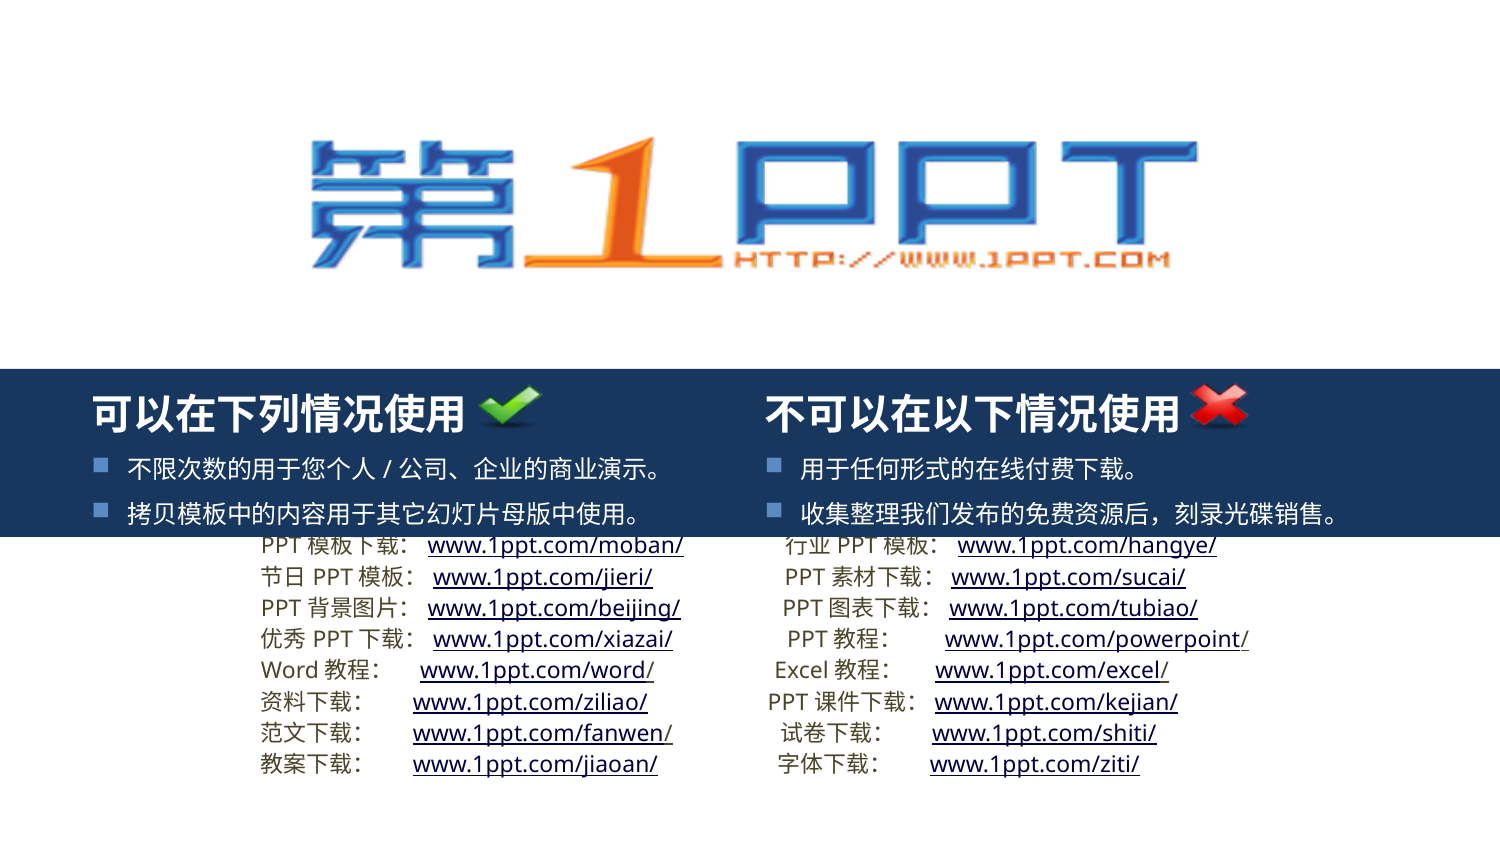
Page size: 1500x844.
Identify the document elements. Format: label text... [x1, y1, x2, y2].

picture [1186, 380, 1252, 430]
picture [134, 38, 1400, 369]
text_box [1252, 368, 1500, 537]
text_box PPT模板下载：www.1ppt.com/moban/ 行业PPT模板：www.1ppt.com/hangye/ 节日PPT模板：www.1ppt.com/jieri/ PPT素材下载：www.1ppt.com/sucai/ PPT背景图片：www.1ppt.com/beijing/ PPT图表下载：www.1ppt.com/tubiao/ 优秀PPT下载：www.1ppt.com/xiazai/ PPT教程： www.1ppt.com/powerpoint/ Word教程： www.1ppt.com/word/ Excel教程： www.1ppt.com/excel/ 资料下载： www.1ppt.com/ziliao/ PPT课件下载：www.1ppt.com/kejian/ 范文下载： www.1ppt.com/fanwen/ 试卷下载： www.1ppt.com/shiti/ 教案下载： www.1ppt.com/jiaoan/ 字体下载： www.1ppt.com/ziti/ [244, 572, 1307, 762]
picture [477, 380, 544, 430]
text_box 不可以在以下情况使用 用于任何形式的在线付费下载。 收集整理我们发布的免费资源后，刻录光碟销售。 [750, 381, 1424, 572]
text_box [0, 368, 477, 537]
text_box 可以在下列情况使用 不限次数的用于您个人/公司、企业的商业演示。 拷贝模板中的内容用于其它幻灯片母版中使用。 [76, 381, 750, 581]
